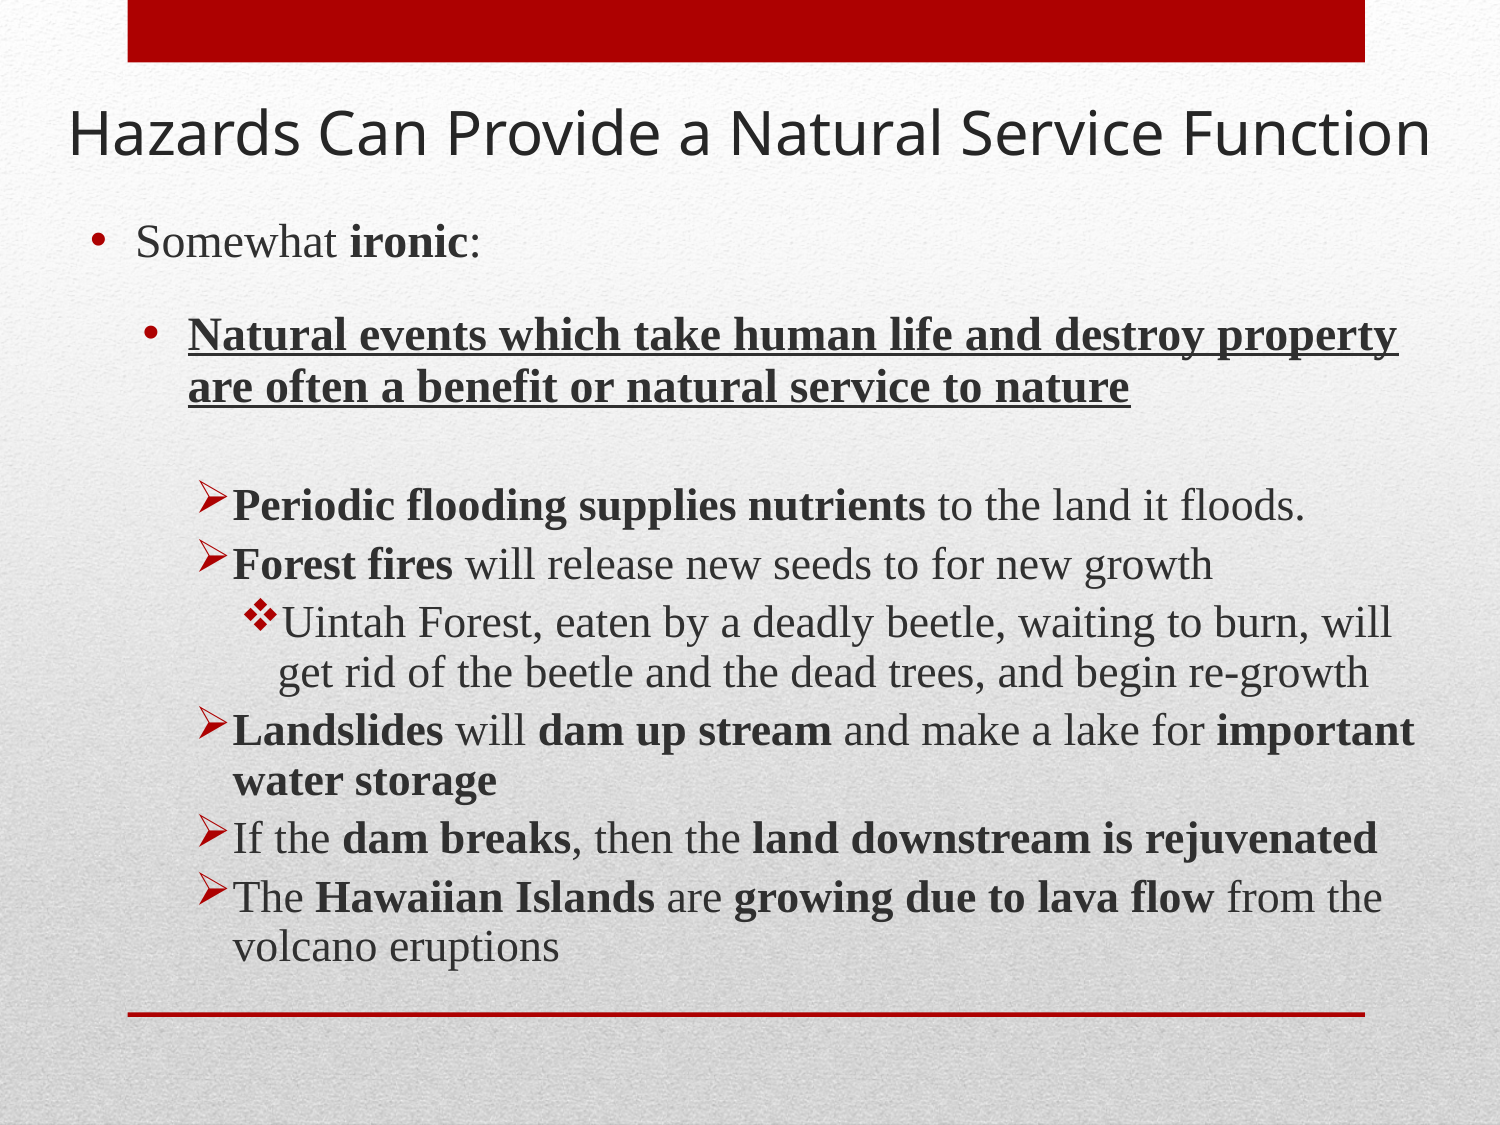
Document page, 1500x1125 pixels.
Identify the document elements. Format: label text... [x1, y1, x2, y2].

list Somewhat ironic: Natural events which take human life and destroy property are often a benefit or natural service to nature Periodic flooding supplies nutrients to the land it floods. Forest fires will release new seeds to for new growth Uintah Forest, eaten by a deadly beetle, waiting to burn, will get rid of the beetle and the dead trees, and begin re-growth Landslides will dam up stream and make a lake for important water storage If the dam breaks, then the land downstream is rejuvenated The Hawaiian Islands are growing due to lava flow from the volcano eruptions [75, 125, 1438, 1063]
title Hazards Can Provide a Natural Service Function [37, 37, 1463, 175]
